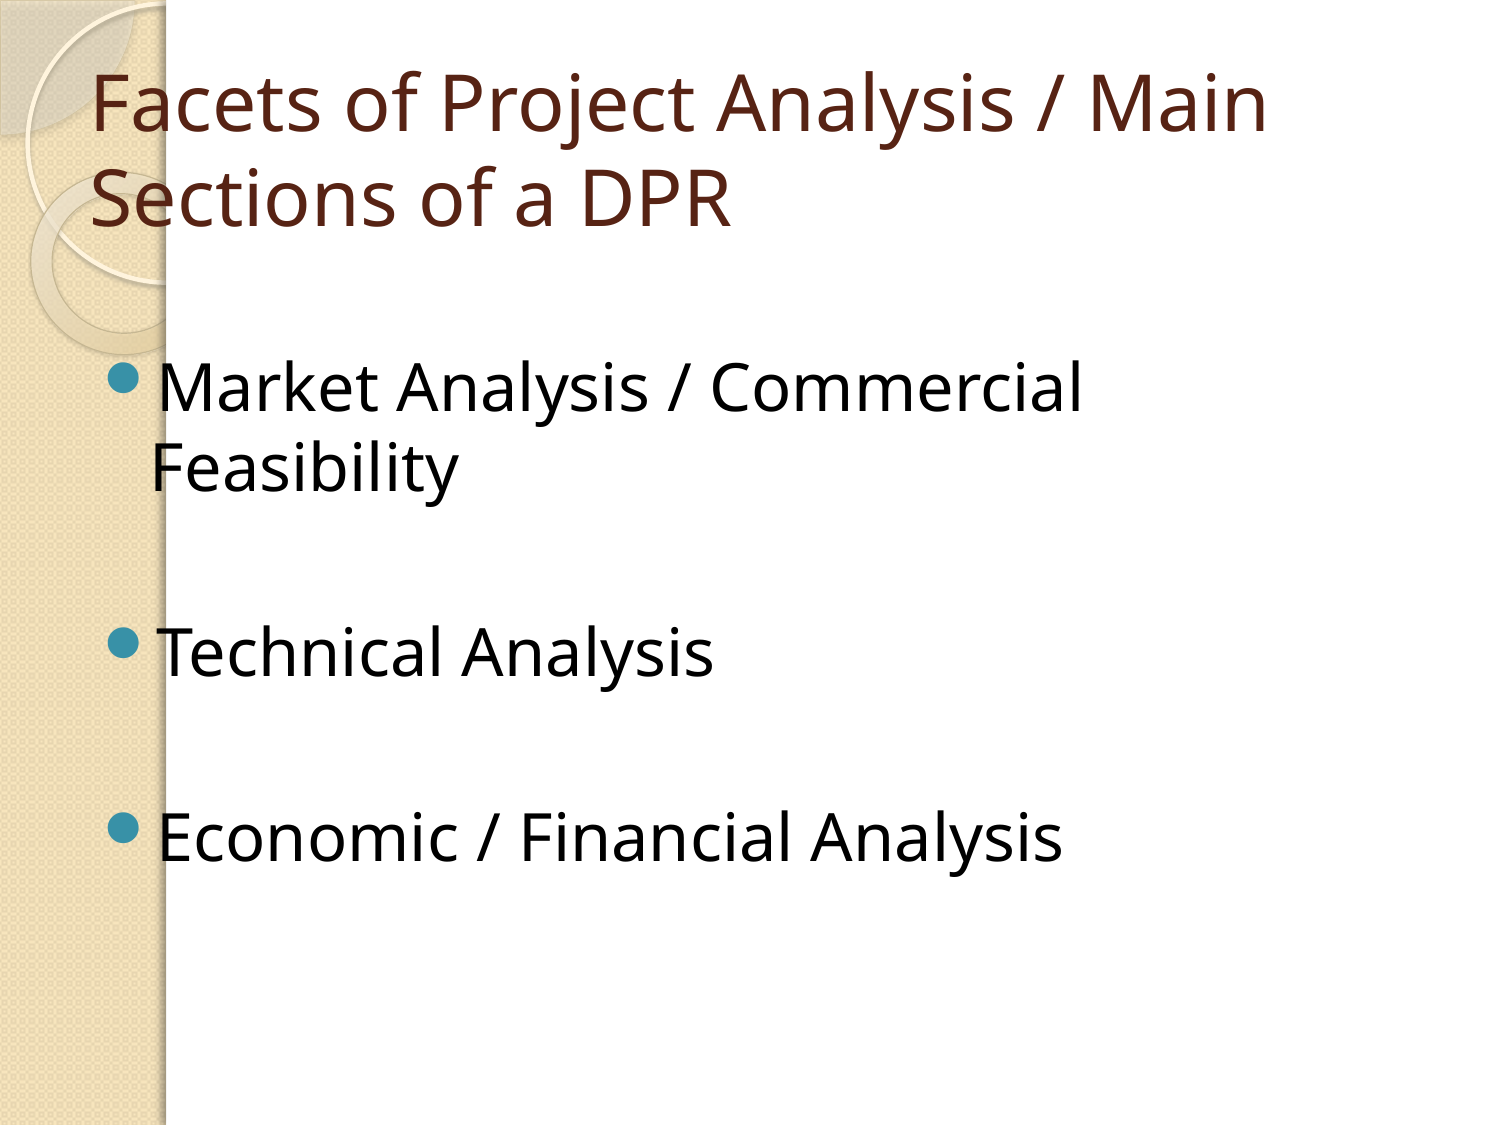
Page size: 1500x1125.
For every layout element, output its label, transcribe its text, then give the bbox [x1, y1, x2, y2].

list Market Analysis / Commercial Feasibility Technical Analysis Economic / Financial Analysis [75, 337, 1425, 1005]
title Facets of Project Analysis / Main Sections of a DPR [75, 45, 1425, 250]
